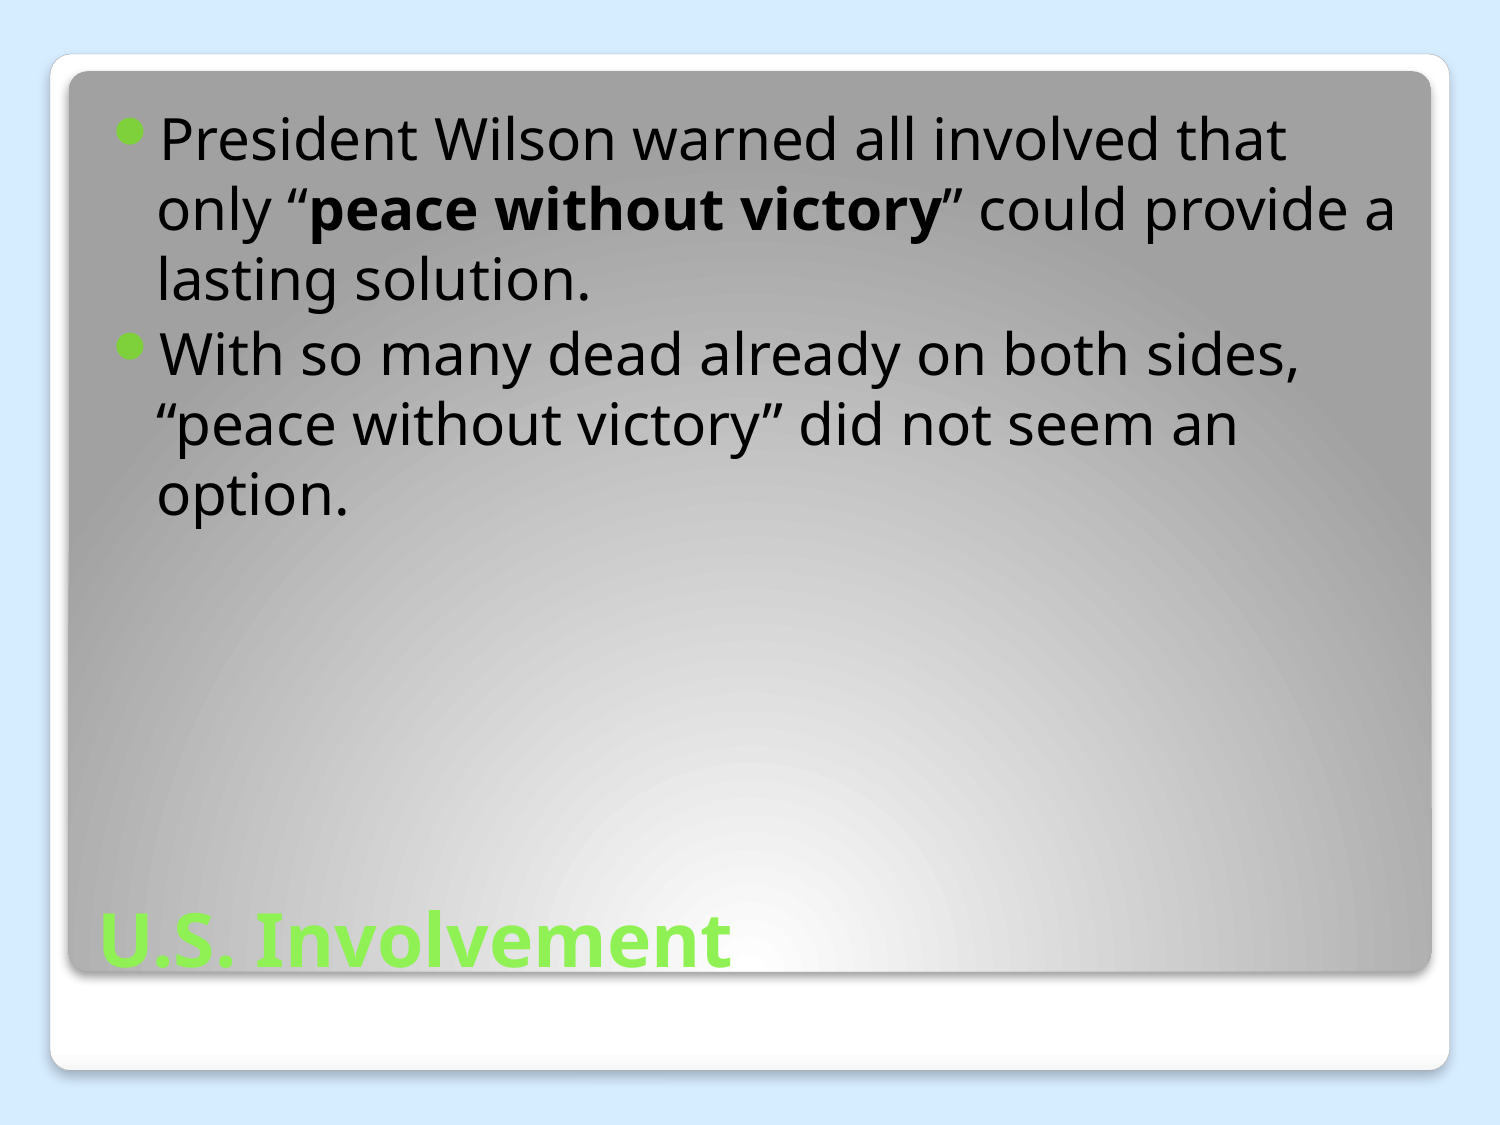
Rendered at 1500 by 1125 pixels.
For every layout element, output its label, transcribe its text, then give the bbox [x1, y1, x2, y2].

list President Wilson warned all involved that only “peace without victory” could provide a lasting solution. With so many dead already on both sides, “peace without victory” did not seem an option. [82, 86, 1425, 774]
title U.S. Involvement [82, 817, 1425, 990]
